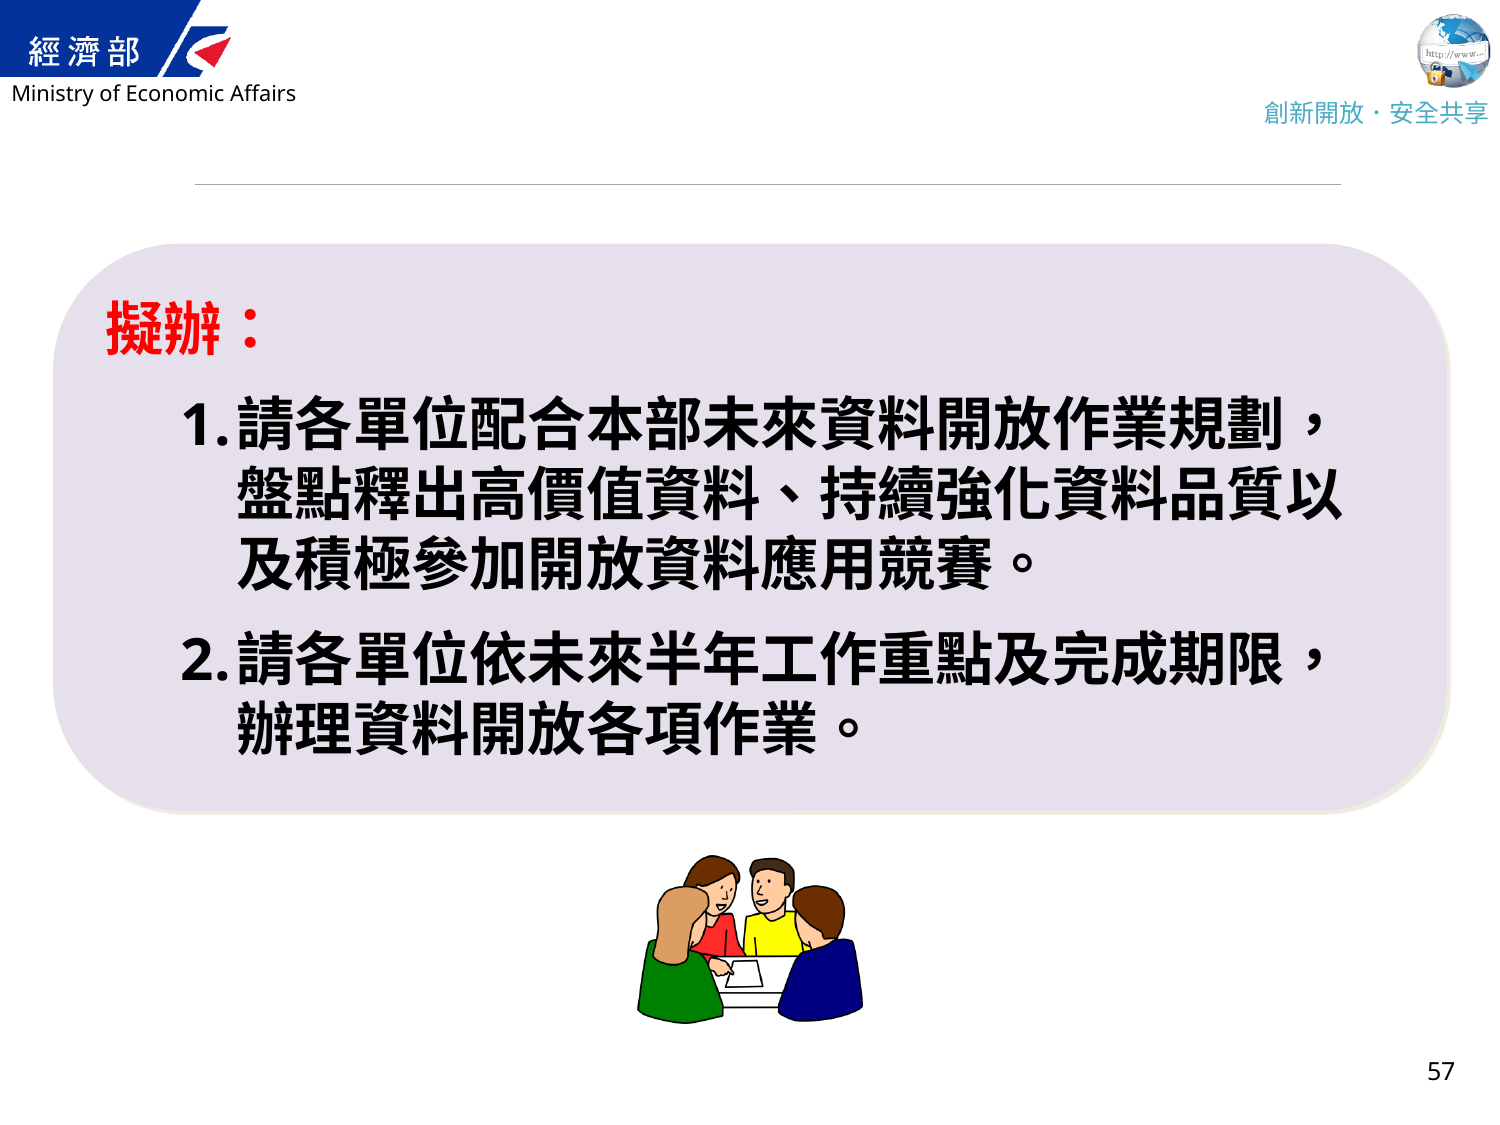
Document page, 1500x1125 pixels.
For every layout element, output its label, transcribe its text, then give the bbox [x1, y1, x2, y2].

text_box 擬辦： 請各單位配合本部未來資料開放作業規劃，盤點釋出高價值資料、持續強化資料品質以及積極參加開放資料應用競賽。 請各單位依未來半年工作重點及完成期限，辦理資料開放各項作業。 [53, 243, 1447, 811]
slide_number 57 [1120, 1042, 1471, 1103]
picture [637, 855, 863, 1024]
picture [0, 0, 231, 77]
picture [1411, 10, 1495, 90]
